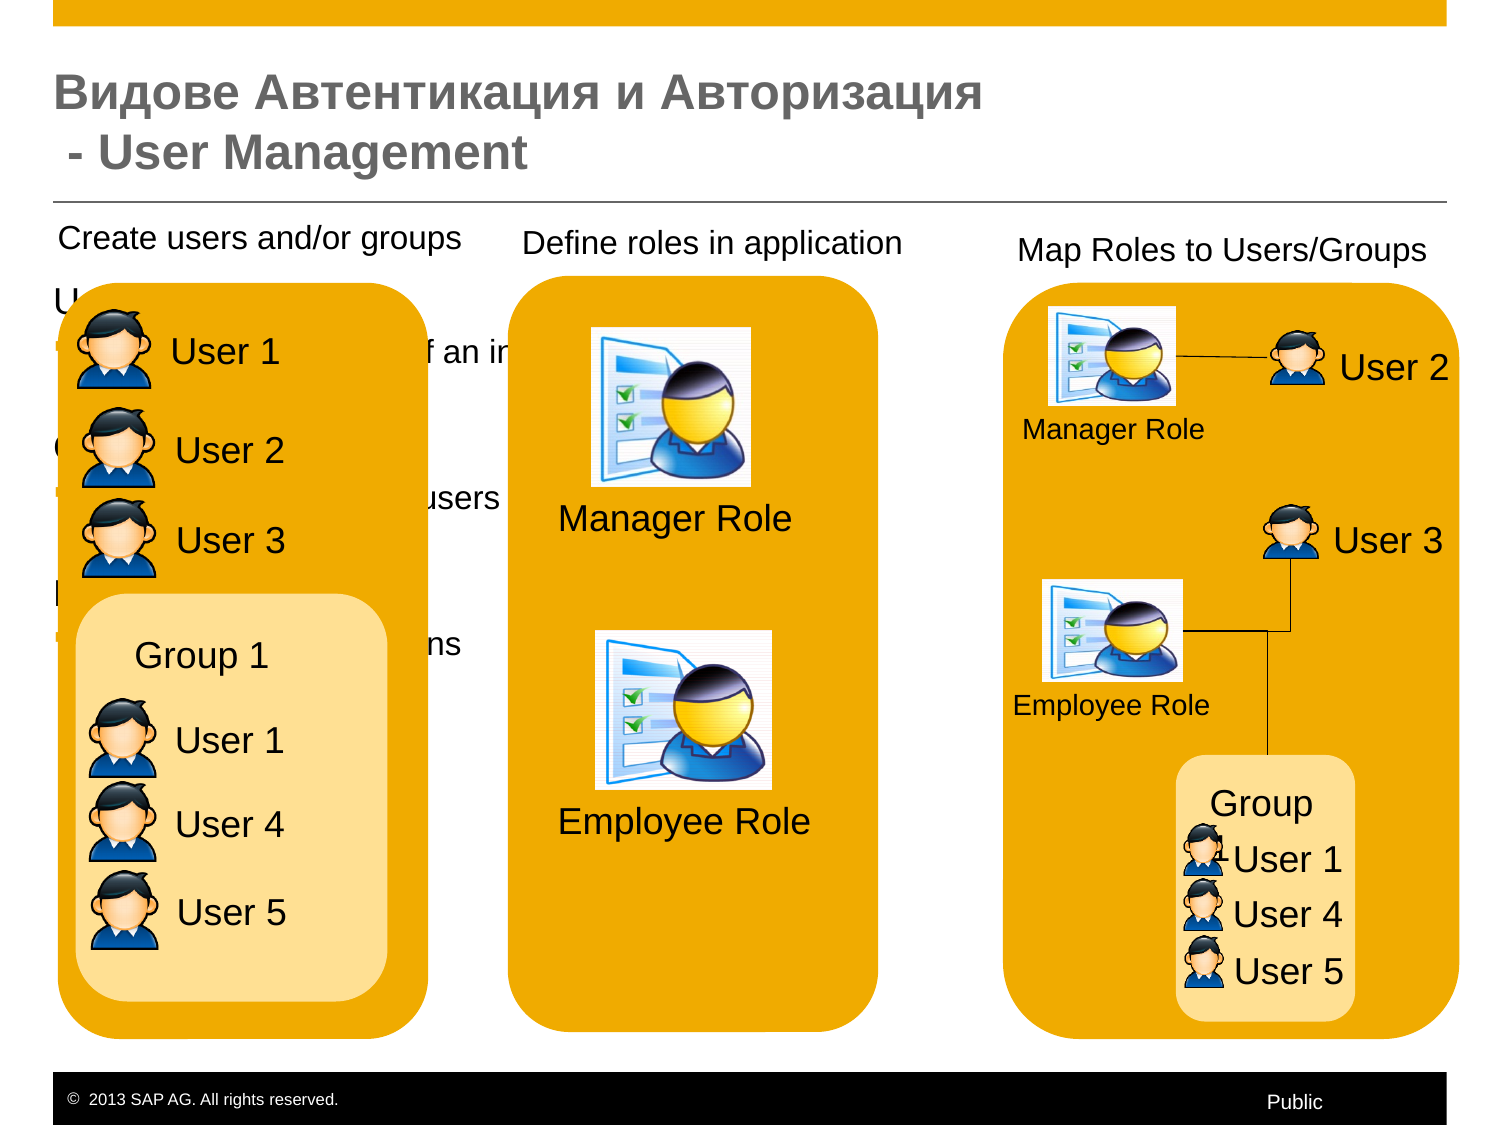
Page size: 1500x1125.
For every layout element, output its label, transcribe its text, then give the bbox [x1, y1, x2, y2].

text_box Define roles in application [521, 221, 1056, 262]
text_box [557, 630, 828, 889]
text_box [1266, 329, 1500, 386]
text_box Create users and/or groups [57, 216, 592, 257]
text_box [78, 498, 392, 579]
text_box Map Roles to Users/Groups [1017, 228, 1500, 269]
text_box [57, 282, 429, 1040]
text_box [73, 309, 387, 390]
title Видове Автентикация и Авторизация - User Management [53, 57, 1447, 182]
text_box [1260, 503, 1494, 563]
text_box [507, 275, 879, 1033]
list Users Digital representation of an individual in system Groups Container for bundling users and groups Roles Container for permissions [833, 277, 1447, 998]
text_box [1021, 306, 1216, 482]
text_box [77, 407, 391, 488]
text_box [1182, 640, 1268, 756]
list Users Digital representation of an individual in system Groups Container for bundling users and groups Roles Container for permissions [53, 277, 553, 998]
text_box [1002, 317, 1460, 1040]
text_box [75, 593, 388, 1002]
text_box [1025, 282, 1453, 354]
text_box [1175, 754, 1356, 1022]
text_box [1182, 558, 1291, 632]
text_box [1012, 579, 1176, 758]
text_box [557, 326, 801, 540]
